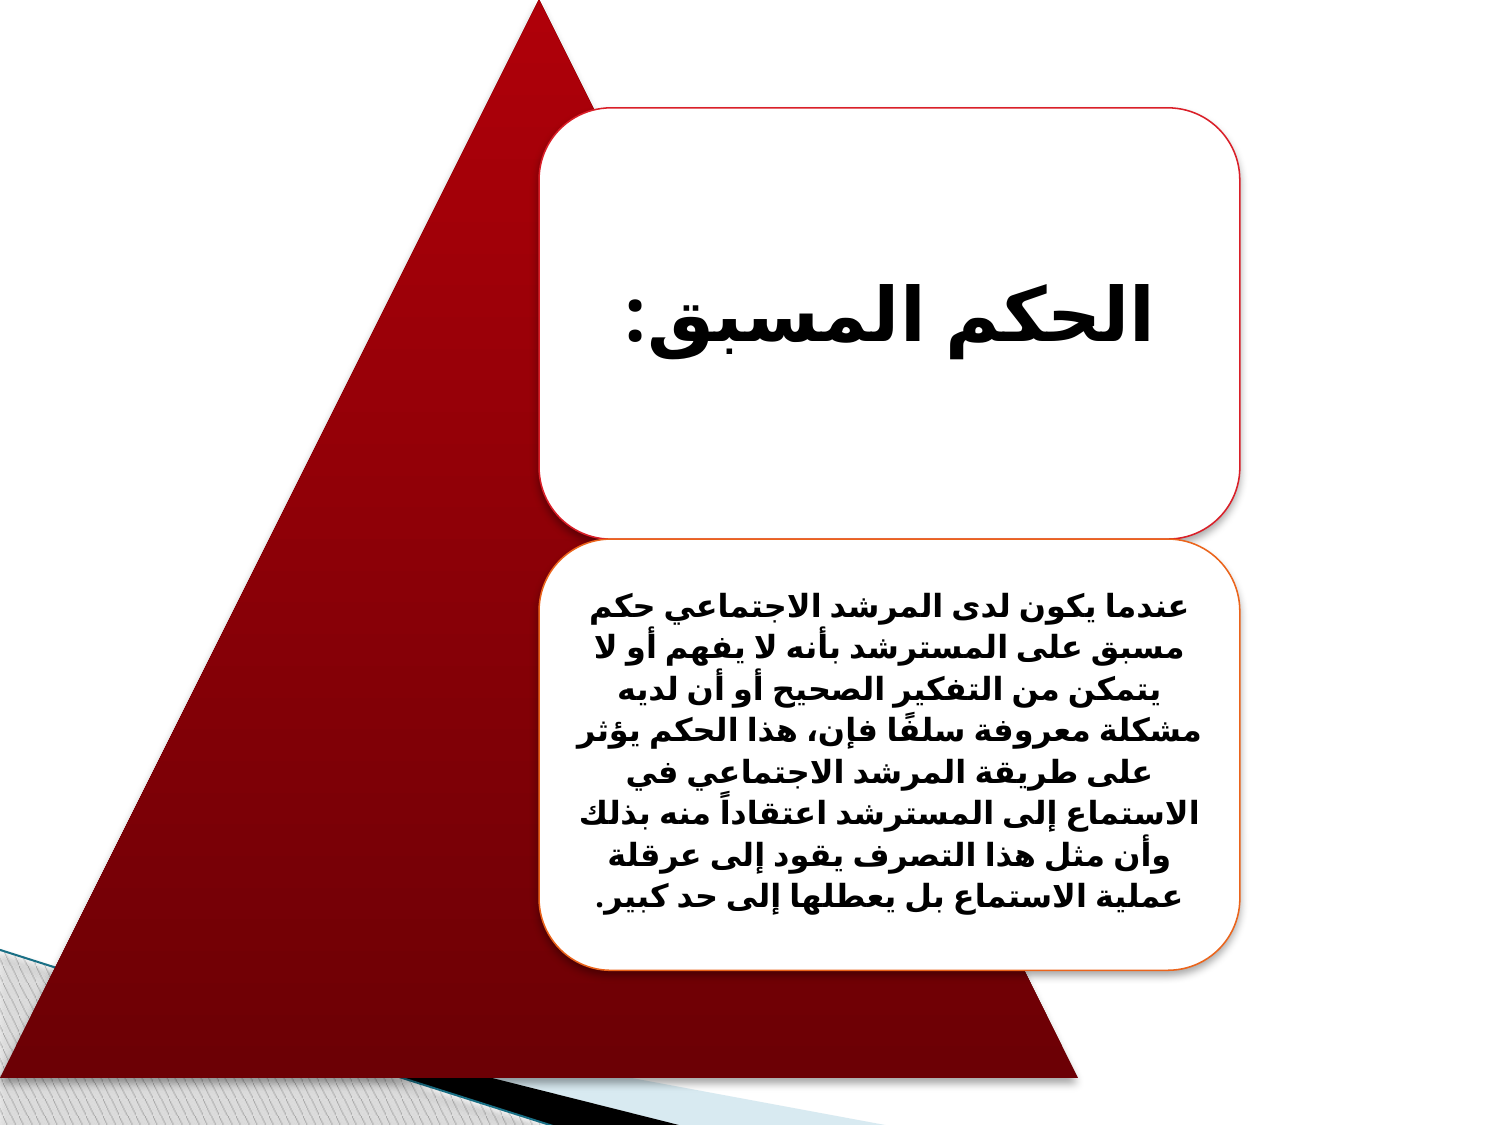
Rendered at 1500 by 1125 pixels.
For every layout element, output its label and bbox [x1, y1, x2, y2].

list [0, 0, 1500, 1079]
